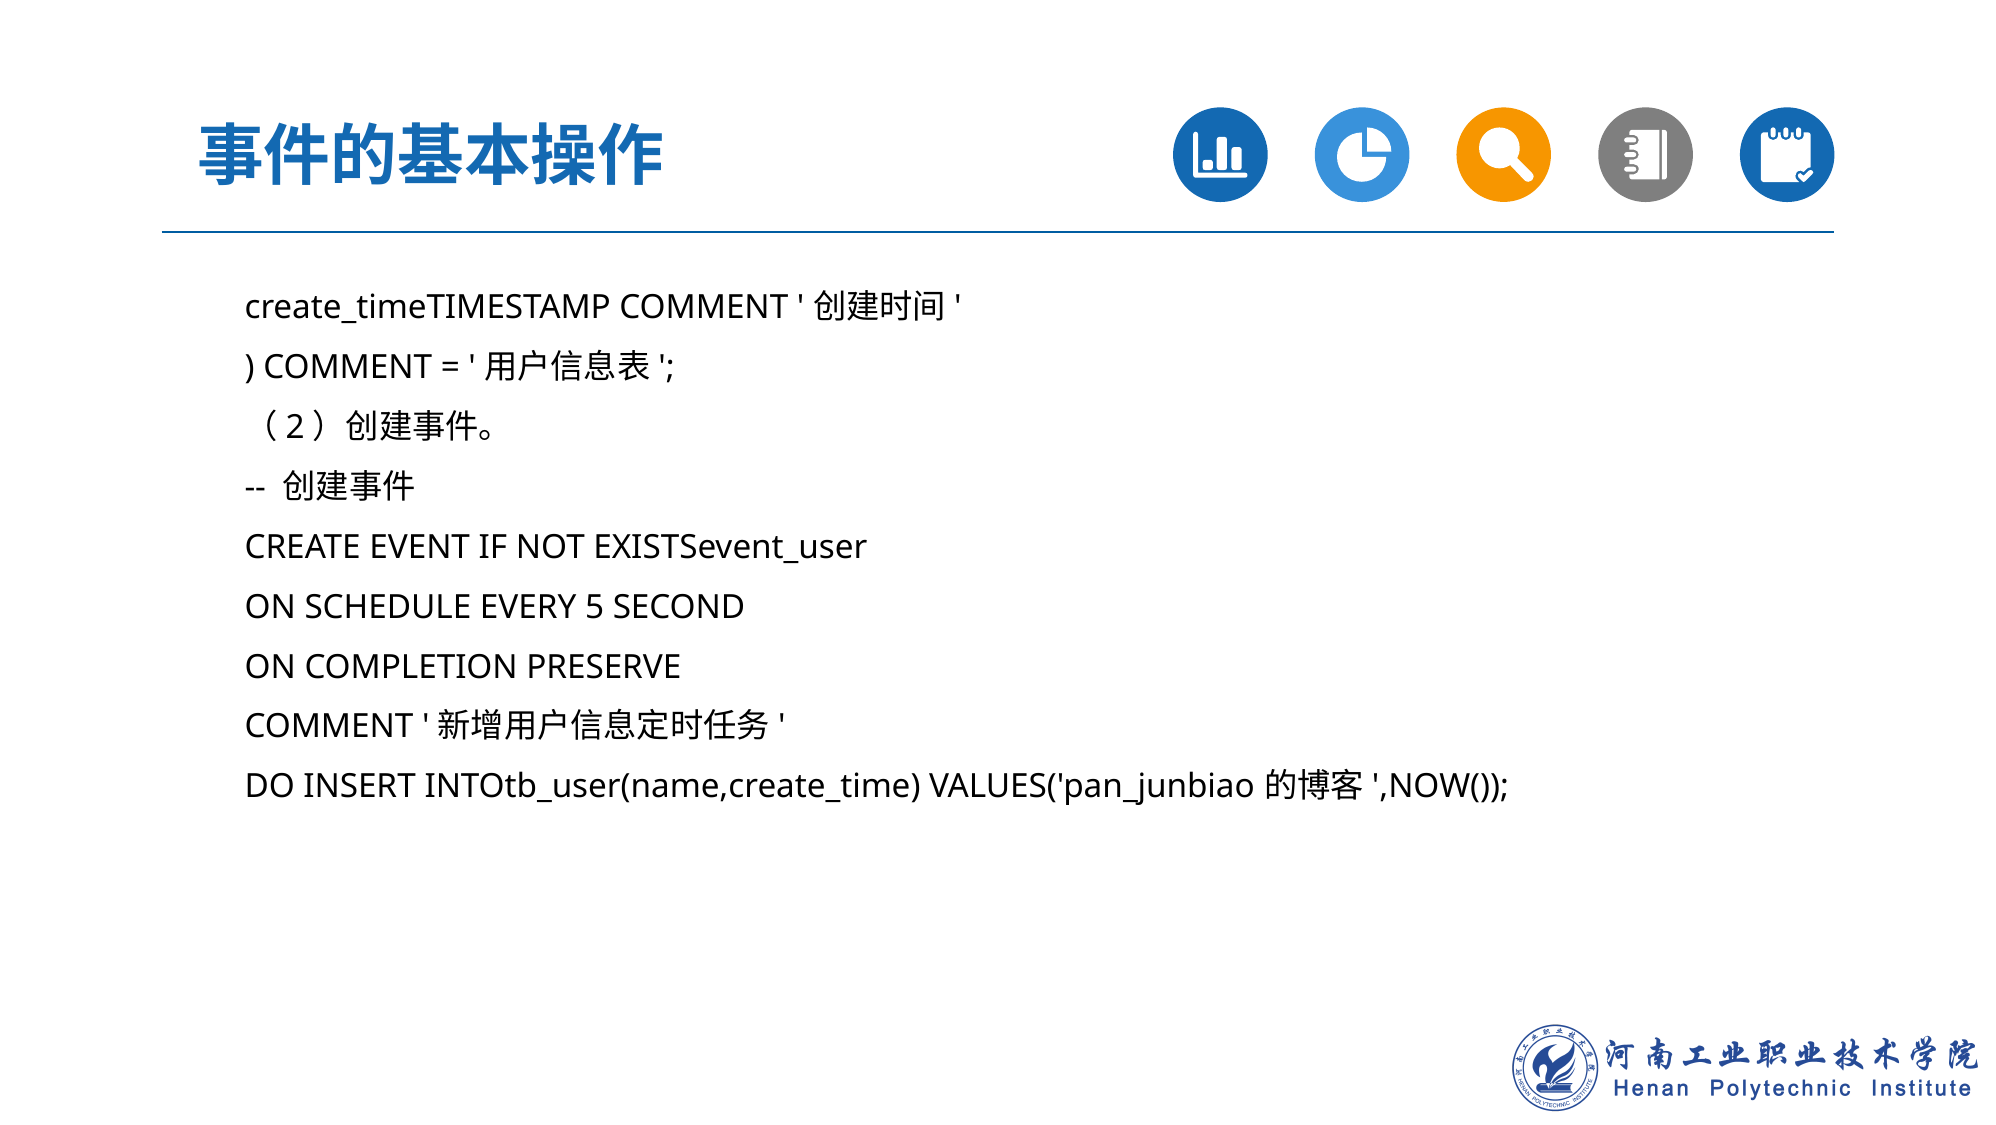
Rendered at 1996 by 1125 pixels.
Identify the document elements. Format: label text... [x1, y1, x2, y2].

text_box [1456, 107, 1552, 203]
picture [1493, 1020, 1984, 1118]
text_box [1172, 107, 1268, 203]
text_box create_timeTIMESTAMP COMMENT '创建时间' ) COMMENT = '用户信息表'; （2）创建事件。 -- 创建事件 CREATE EVENT IF NOT EXISTSevent_user ON SCHEDULE EVERY 5 SECOND ON COMPLETION PRESERVE COMMENT '新增用户信息定时任务' DO INSERT INTOtb_user(name,create_time) VALUES('pan_junbiao的博客',NOW()); [149, 255, 1781, 948]
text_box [1739, 107, 1835, 203]
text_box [1598, 107, 1694, 203]
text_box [1314, 107, 1410, 203]
text_box 事件的基本操作 [110, 93, 752, 203]
